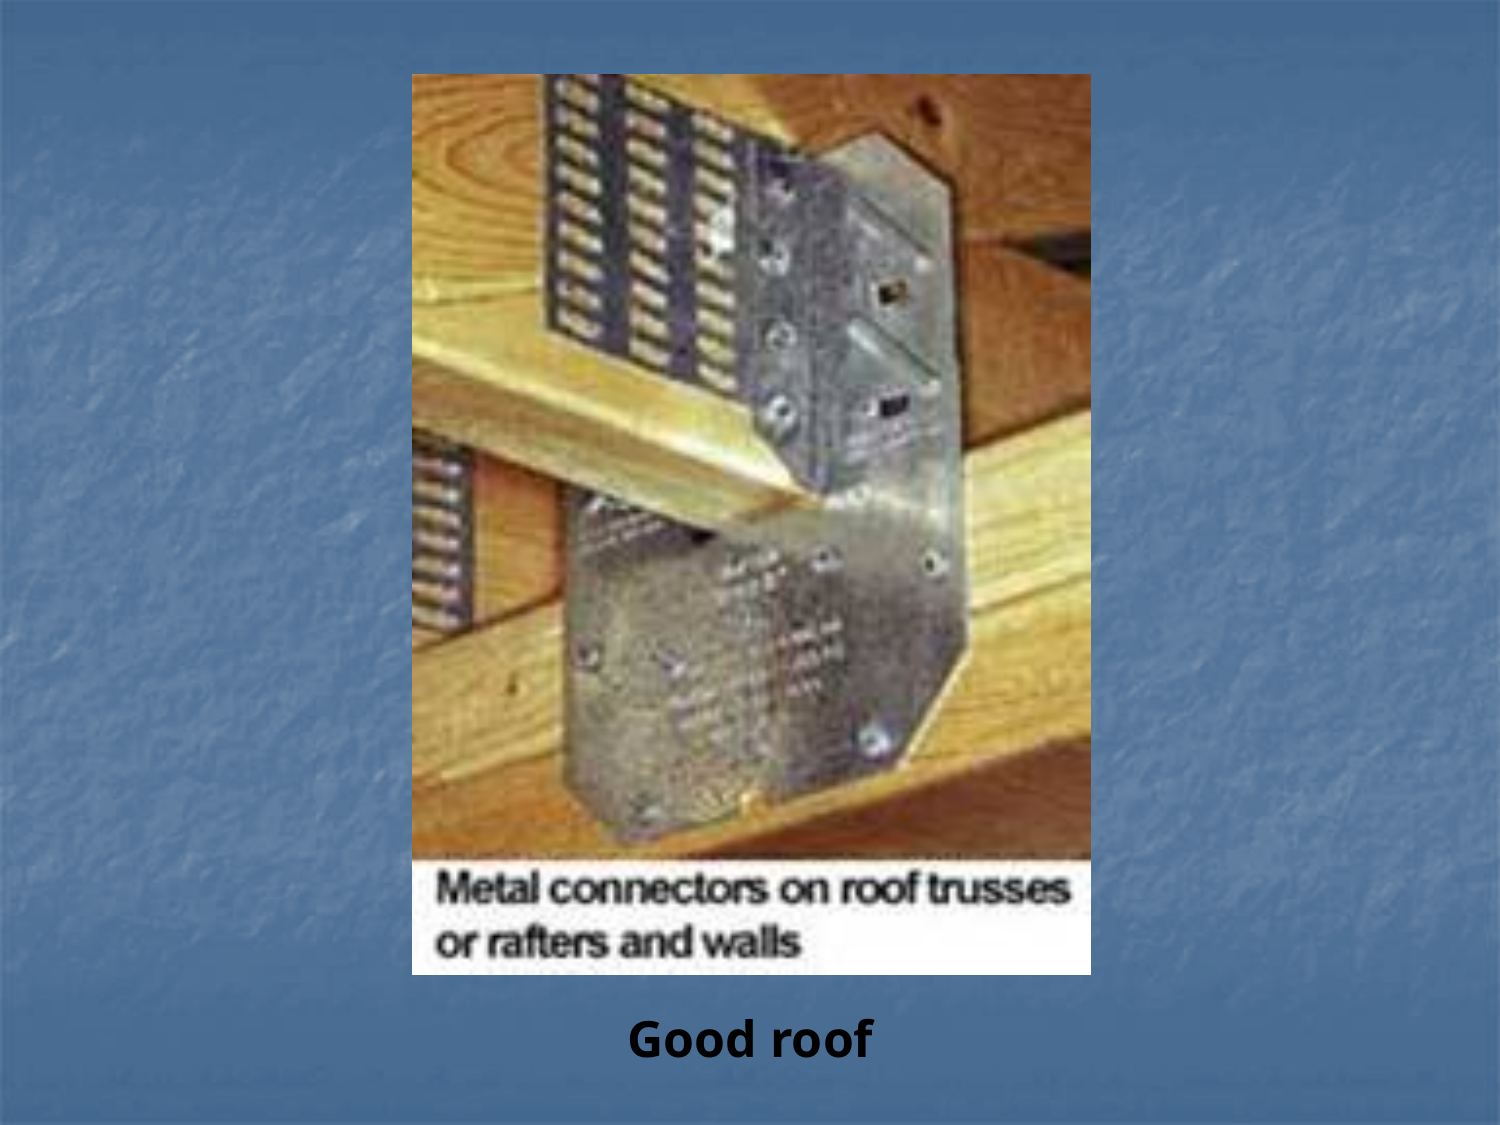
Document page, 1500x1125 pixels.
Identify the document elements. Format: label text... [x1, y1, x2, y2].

picture [412, 74, 1091, 976]
text_box Good roof [612, 999, 903, 1075]
